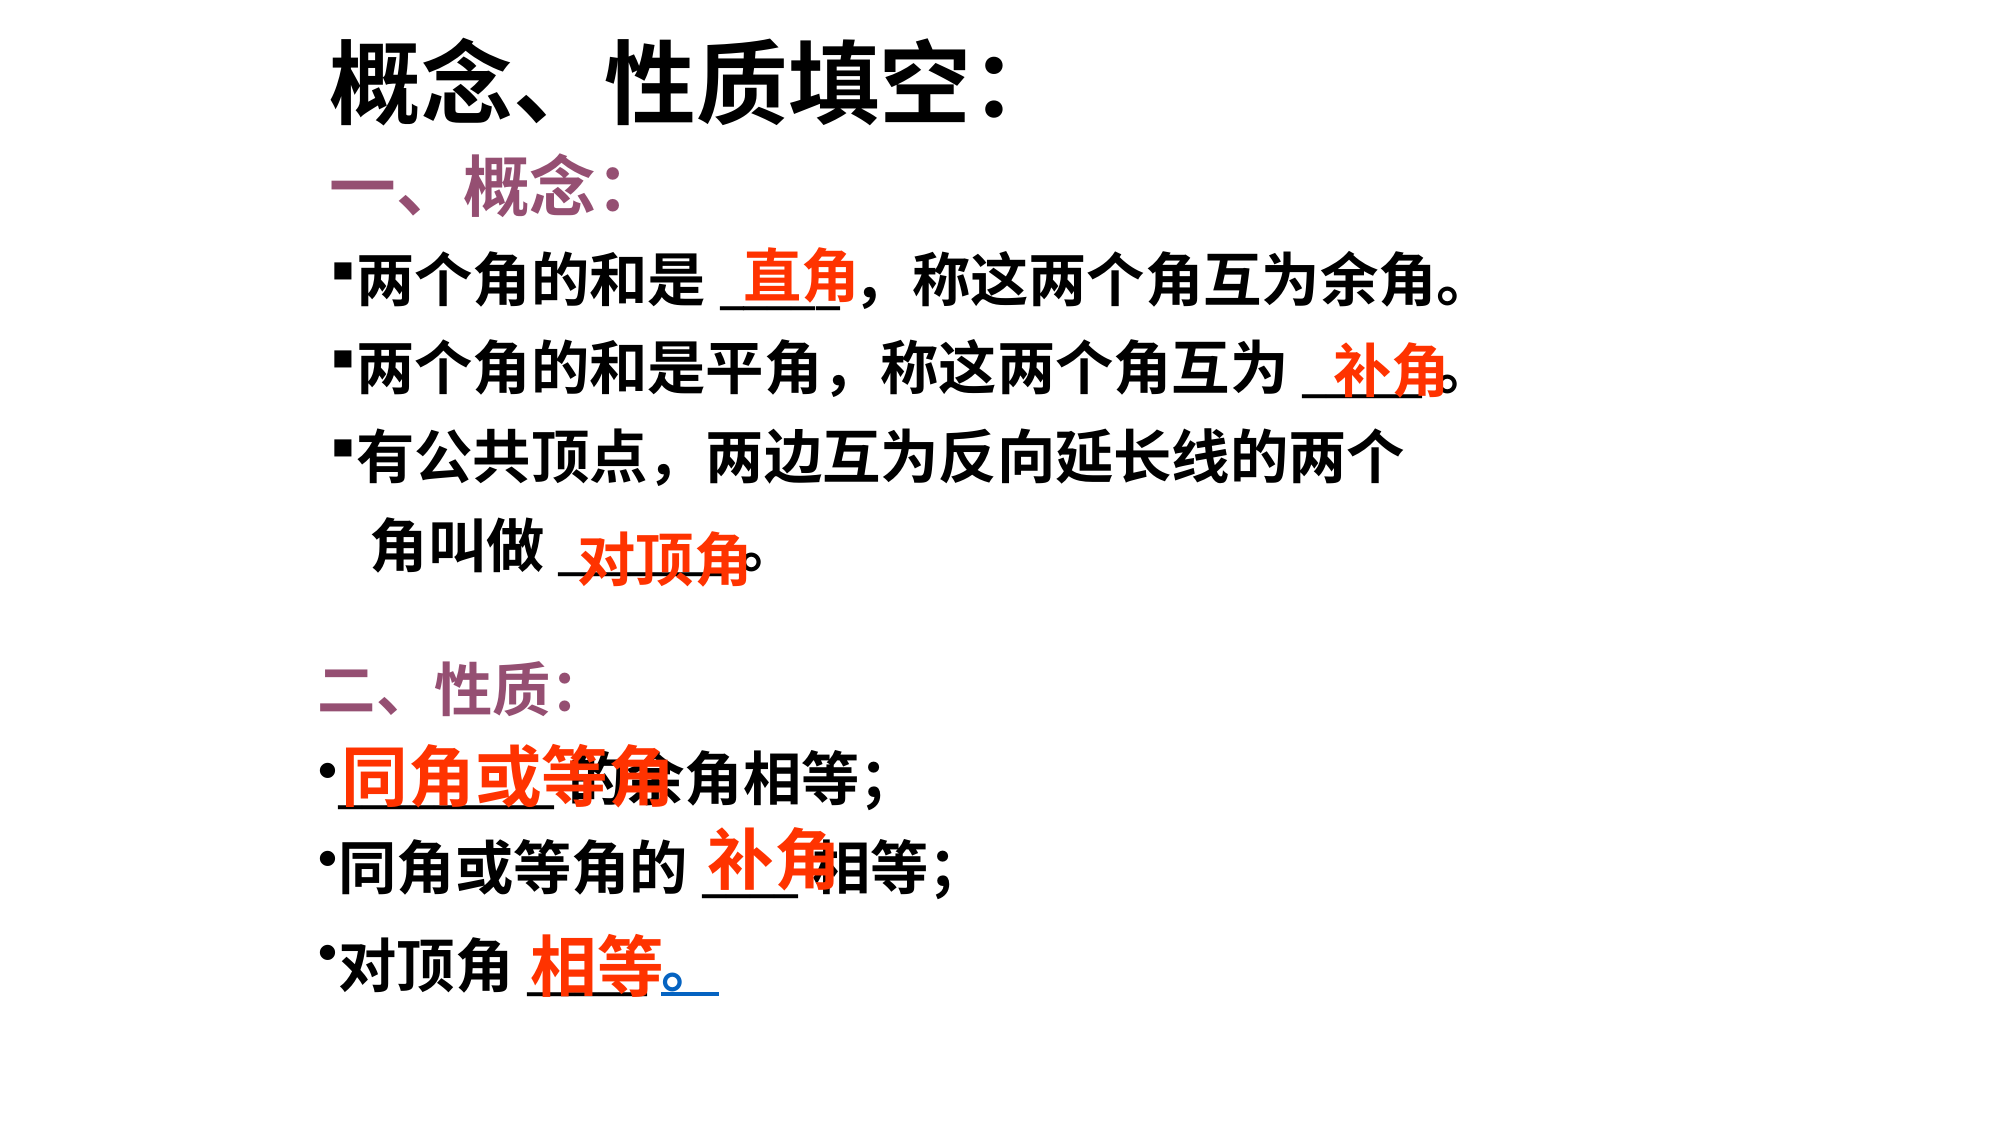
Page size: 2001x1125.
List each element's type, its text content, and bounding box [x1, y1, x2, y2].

text_box 直角 [728, 231, 891, 317]
text_box 相等 [515, 916, 791, 1012]
text_box 补角 [692, 810, 893, 906]
text_box 补角 [1318, 326, 1494, 411]
text_box 同角或等角 [326, 727, 740, 823]
title 概念、性质填空： [314, 31, 1665, 182]
text_box 对顶角 [563, 515, 813, 601]
text_box 一、概念： 两个角的和是_____，称这两个角互为余角。 两个角的和是平角，称这两个角互为_____。 有公共顶点，两边互为反向延长线的两个 角叫做_______。 [314, 137, 1628, 587]
text_box 二、性质： _________的余角相等； 同角或等角的____相等； 对顶角_____。 [303, 657, 1520, 1010]
